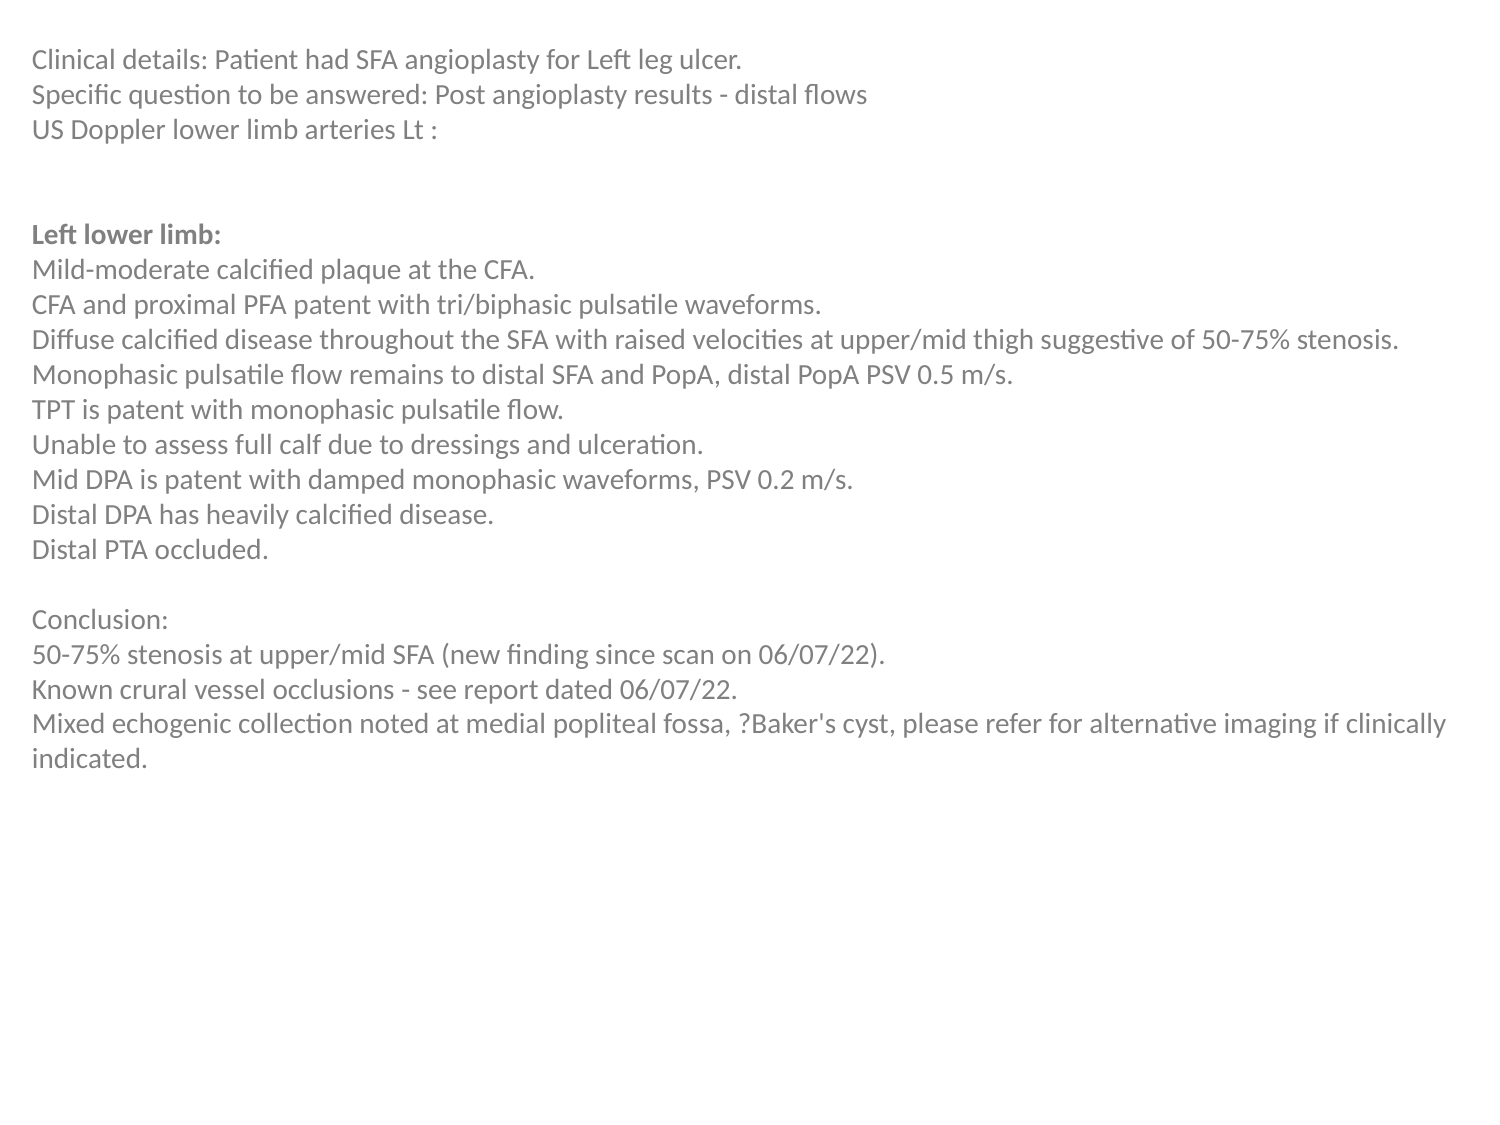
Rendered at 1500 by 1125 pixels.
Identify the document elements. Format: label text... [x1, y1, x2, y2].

text_box Clinical details: Patient had SFA angioplasty for Left leg ulcer. Specific question to be answered: Post angioplasty results - distal flows US Doppler lower limb arteries Lt : Left lower limb: Mild-moderate calcified plaque at the CFA. CFA and proximal PFA patent with tri/biphasic pulsatile waveforms. Diffuse calcified disease throughout the SFA with raised velocities at upper/mid thigh suggestive of 50-75% stenosis. Monophasic pulsatile flow remains to distal SFA and PopA, distal PopA PSV 0.5 m/s. TPT is patent with monophasic pulsatile flow. Unable to assess full calf due to dressings and ulceration. Mid DPA is patent with damped monophasic waveforms, PSV 0.2 m/s. Distal DPA has heavily calcified disease. Distal PTA occluded. Conclusion: 50-75% stenosis at upper/mid SFA (new finding since scan on 06/07/22). Known crural vessel occlusions - see report dated 06/07/22. Mixed echogenic collection noted at medial popliteal fossa, ?Baker's cyst, please refer for alternative imaging if clinically indicated. [17, 33, 1489, 783]
